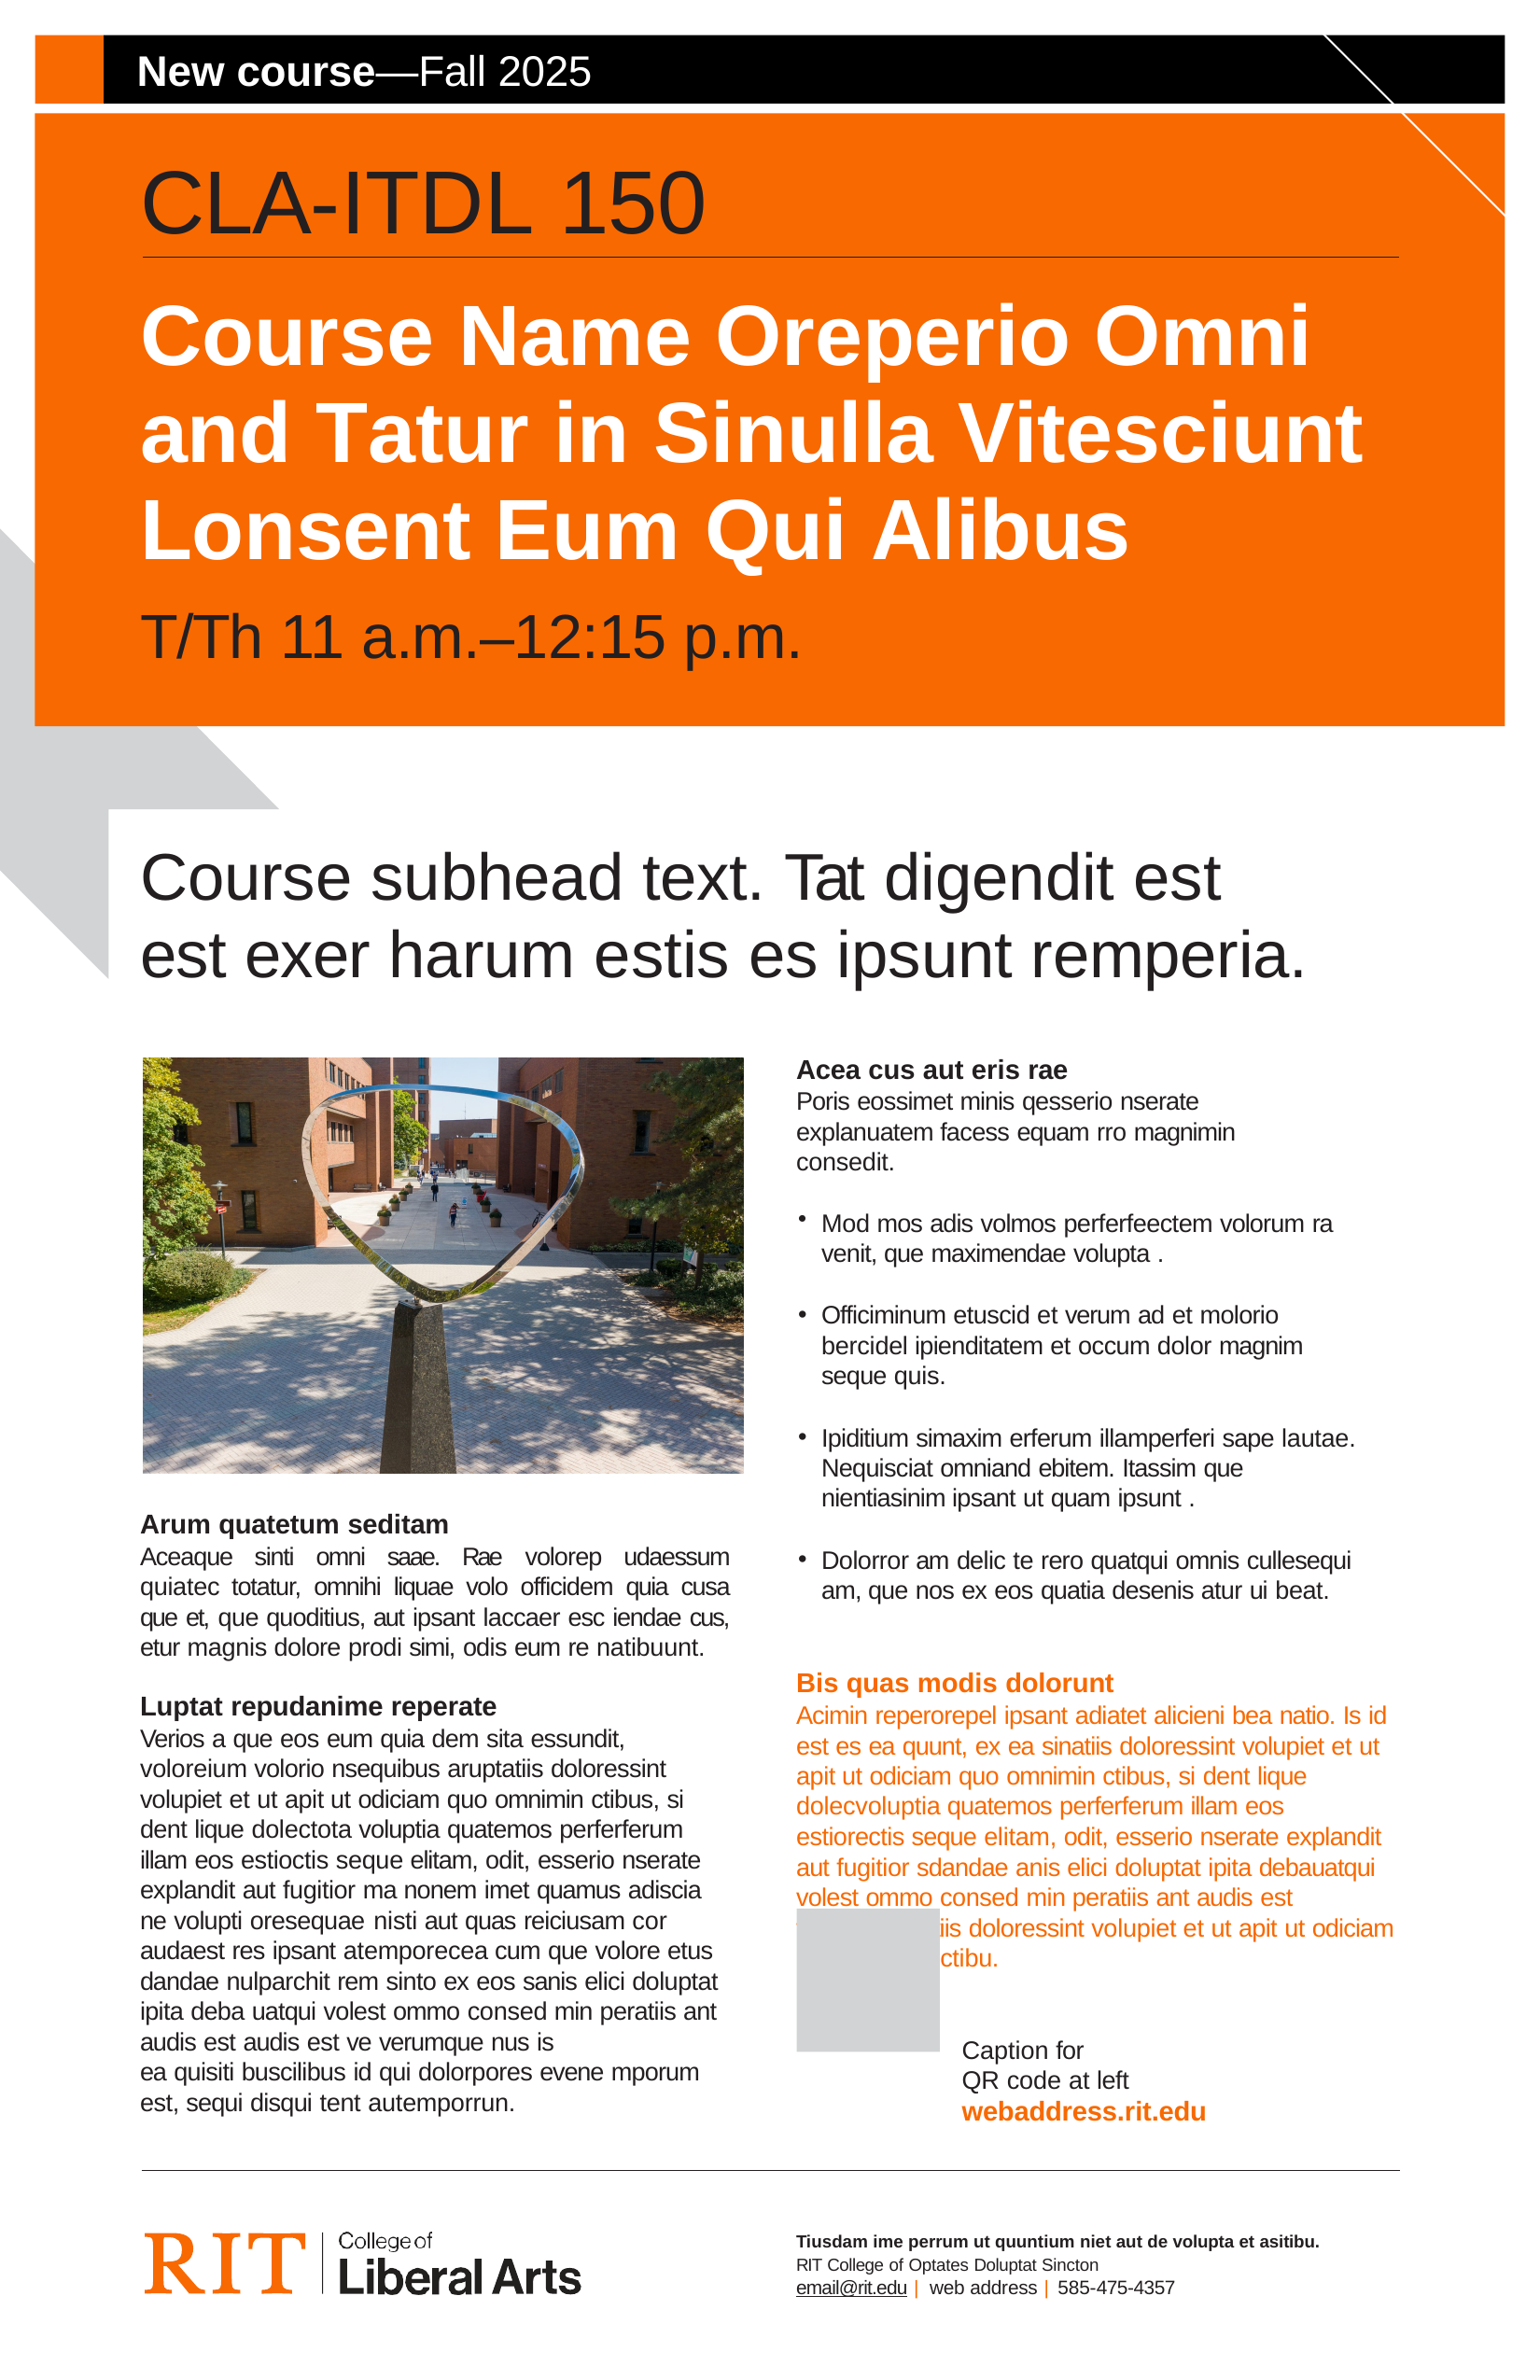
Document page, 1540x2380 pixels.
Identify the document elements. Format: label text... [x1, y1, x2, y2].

text_box Course Name Oreperio Omni and Tatur in Sinulla Vitesciunt Lonsent Eum Qui Alibus T/Th 11 a.m.–12:15 p.m. [137, 268, 1365, 671]
text_box [558, 2267, 581, 2295]
text_box Arum quatetum seditam Aceaque sinti omni saae. Rae volorep udaessum quiatec totatur, omnihi liquae volo officidem quia cusa que et, que quoditius, aut ipsant laccaer esc iendae cus, etur magnis dolore prodi simi, odis eum re natibuunt. [137, 1505, 732, 1661]
text_box Luptat repudanime reperate Verios a que eos eum quia dem sita essundit, voloreium volorio nsequibus aruptatiis doloressint volupiet et ut apit ut odiciam quo omnimin ctibus, si dent lique dolectota voluptia quatemos perferferum illam eos estioctis seque elitam, odit, esserio nserate explandit aut fugitior ma nonem imet quamus adiscia ne volupti oresequae nisti aut quas reiciusam cor audaest res ipsant atemporecea cum que volore etus dandae nulparchit rem sinto ex eos sanis elici doluptat ipita deba uatqui volest ommo consed min peratiis ant audis est audis est ve verumque nus is ea quisiti buscilibus id qui dolorpores evene mporum est, sequi disqui tent autemporrun. [137, 1687, 735, 2117]
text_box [144, 2233, 306, 2294]
text_box Acea cus aut eris rae Poris eossimet minis qesserio nserate explanuatem facess equam rro magnimin consedit. Mod mos adis volmos perferfeectem volorum ra venit, que maximendae volupta . Officiminum etuscid et verum ad et molorio bercidel ipienditatem et occum dolor magnim seque quis. Ipiditium simaxim erferum illamperferi sape lautae. Nequisciat omniand ebitem. Itassim que nientiasinim ipsant ut quam ipsunt . Dolorror am delic te rero quatqui omnis cullesequi am, que nos ex eos quatia desenis atur ui beat. Bis quas modis dolorunt Acimin reperorepel ipsant adiatet alicieni bea natio. Is id est es ea quunt, ex ea sinatiis doloressint volupiet et ut apit ut odiciam quo omnimin ctibus, si dent lique dolecvoluptia quatemos perferferum illam eos estiorectis seque elitam, odit, esserio nserate explandit aut fugitior sdandae anis elici doluptat ipita debauatqui volest ommo consed min peratiis ant audis est veruauatmqatiis doloressint volupiet et ut apit ut odiciam quo omnimin ctibu. Caption for QR code at left webaddress.rit.edu [793, 1050, 1401, 2127]
picture [142, 1057, 745, 1474]
text_box [796, 1908, 940, 2052]
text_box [35, 17, 1527, 259]
text_box [525, 2268, 541, 2294]
text_box Tiusdam ime perrum ut quuntium niet aut de volupta et asitibu. RIT College of Optates Doluptat Sincton email@rit.edu | web address | 585-475-4357 [794, 2223, 1406, 2299]
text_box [339, 2232, 483, 2295]
text_box [542, 2261, 557, 2294]
text_box Course subhead text. Tat digendit est est exer harum estis es ipsunt remperia. [137, 825, 1314, 991]
text_box [492, 2259, 525, 2294]
